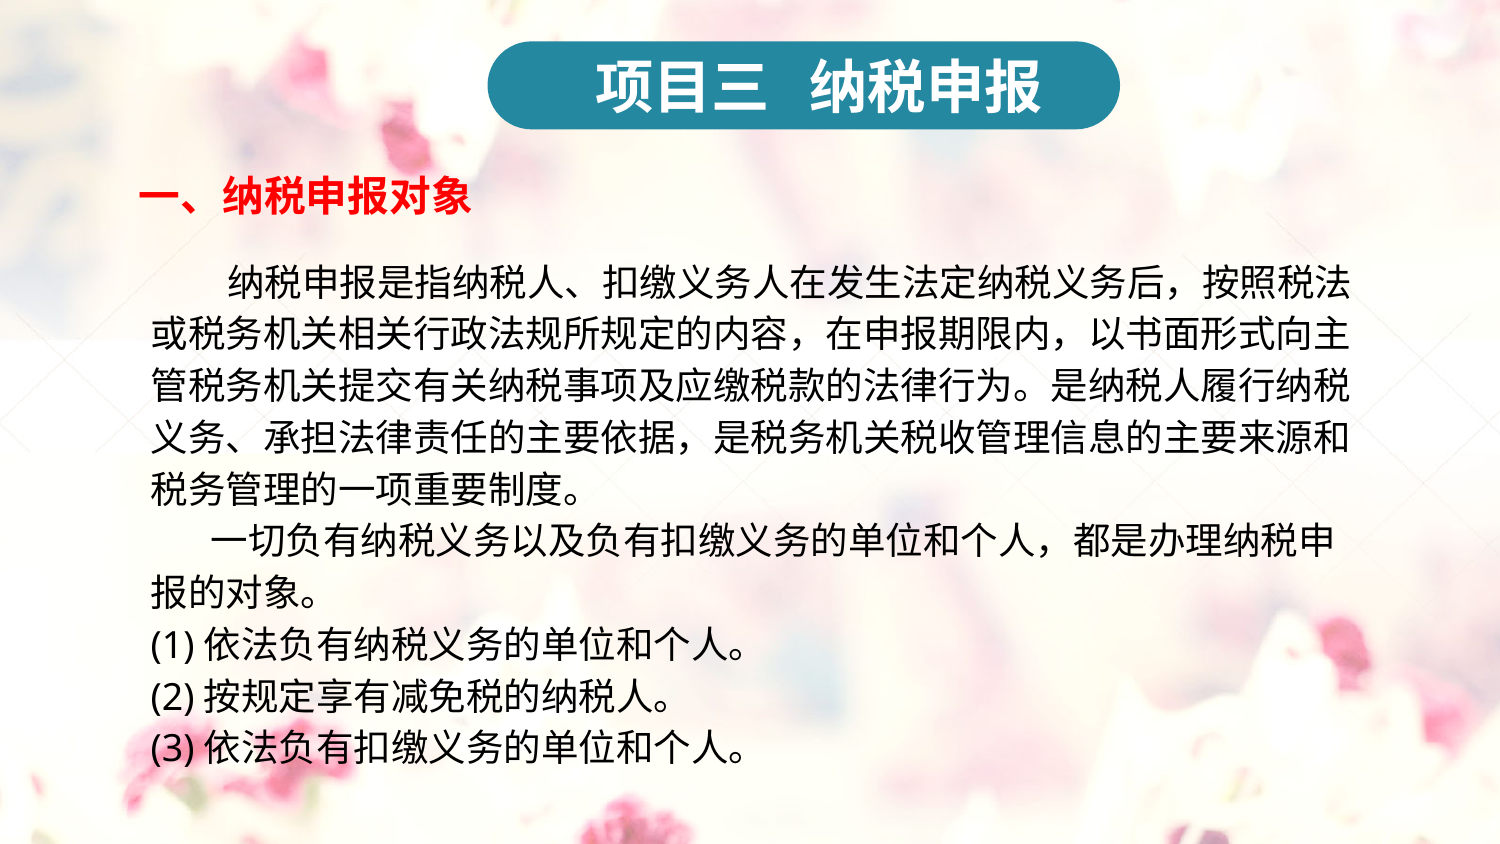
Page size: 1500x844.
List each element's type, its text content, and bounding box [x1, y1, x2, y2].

text_box 一、纳税申报对象 [123, 161, 874, 227]
text_box 项目三 纳税申报 [485, 39, 1123, 132]
picture [0, 0, 1500, 844]
text_box 纳税申报是指纳税人、扣缴义务人在发生法定纳税义务后，按照税法或税务机关相关行政法规所规定的内容，在申报期限内，以书面形式向主管税务机关提交有关纳税事项及应缴税款的法律行为。是纳税人履行纳税义务、承担法律责任的主要依据，是税务机关税收管理信息的主要来源和税务管理的一项重要制度。 一切负有纳税义务以及负有扣缴义务的单位和个人，都是办理纳税申报的对象。 (1)依法负有纳税义务的单位和个人。 (2)按规定享有减免税的纳税人。 (3)依法负有扣缴义务的单位和个人。 [135, 244, 1375, 777]
